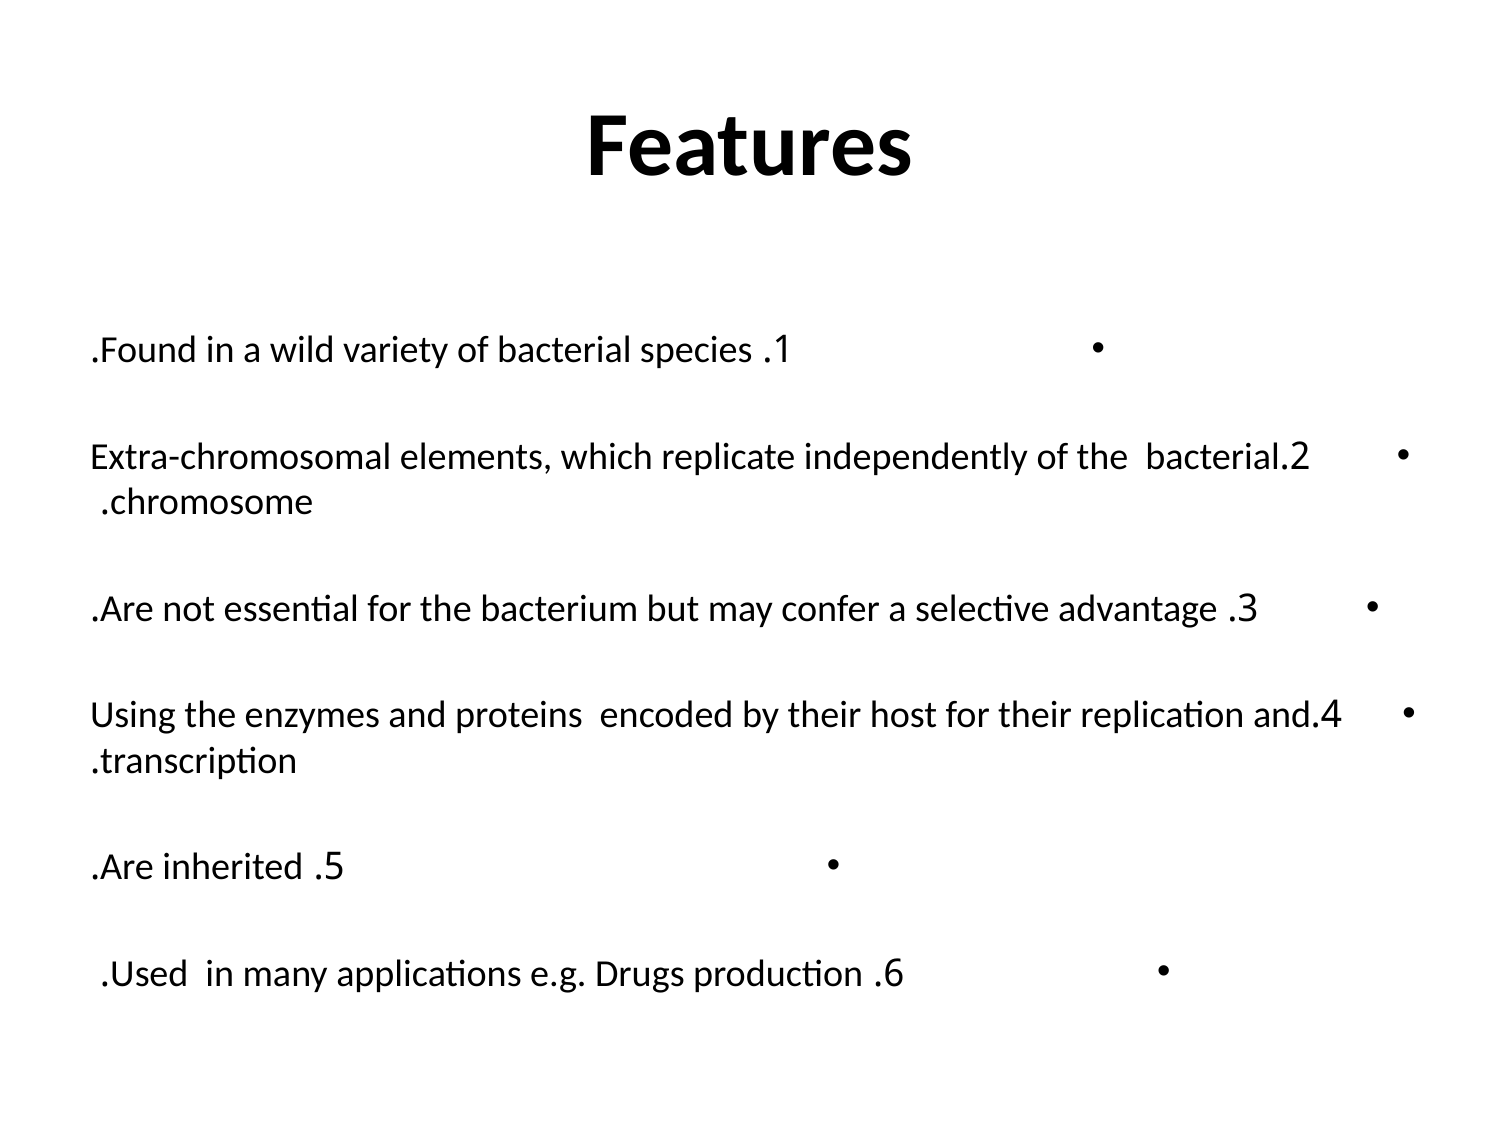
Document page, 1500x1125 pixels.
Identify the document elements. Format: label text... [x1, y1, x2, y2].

title Features [75, 45, 1425, 233]
list 1. Found in a wild variety of bacterial species. 2.Extra-chromosomal elements, which replicate independently of the bacterial chromosome. 3. Are not essential for the bacterium but may confer a selective advantage. 4.Using the enzymes and proteins encoded by their host for their replication and transcription. 5. Are inherited. 6. Used in many applications e.g. Drugs production. [75, 262, 1425, 1005]
